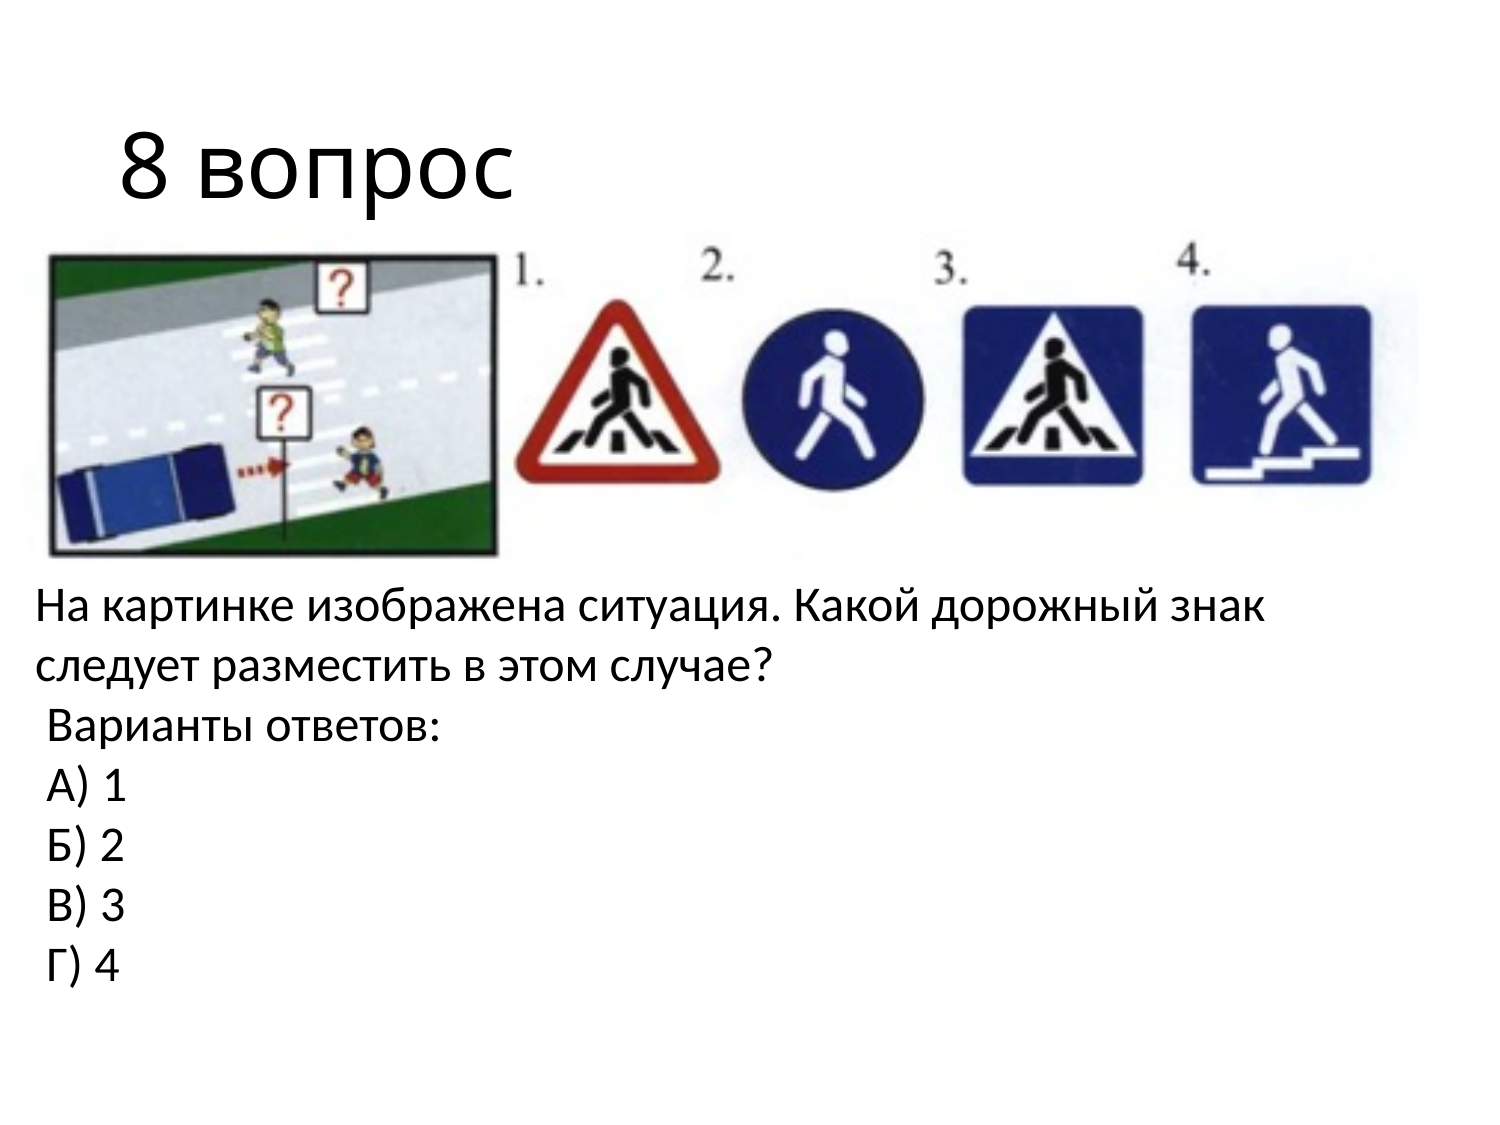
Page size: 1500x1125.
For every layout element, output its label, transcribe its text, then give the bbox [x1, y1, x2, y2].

text_box На картинке изображена ситуация. Какой дорожный знак следует разместить в этом случае? Варианты ответов: А) 1 Б) 2 В) 3 Г) 4 [20, 564, 1438, 999]
title 8 вопрос [103, 59, 1397, 229]
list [20, 229, 1425, 565]
